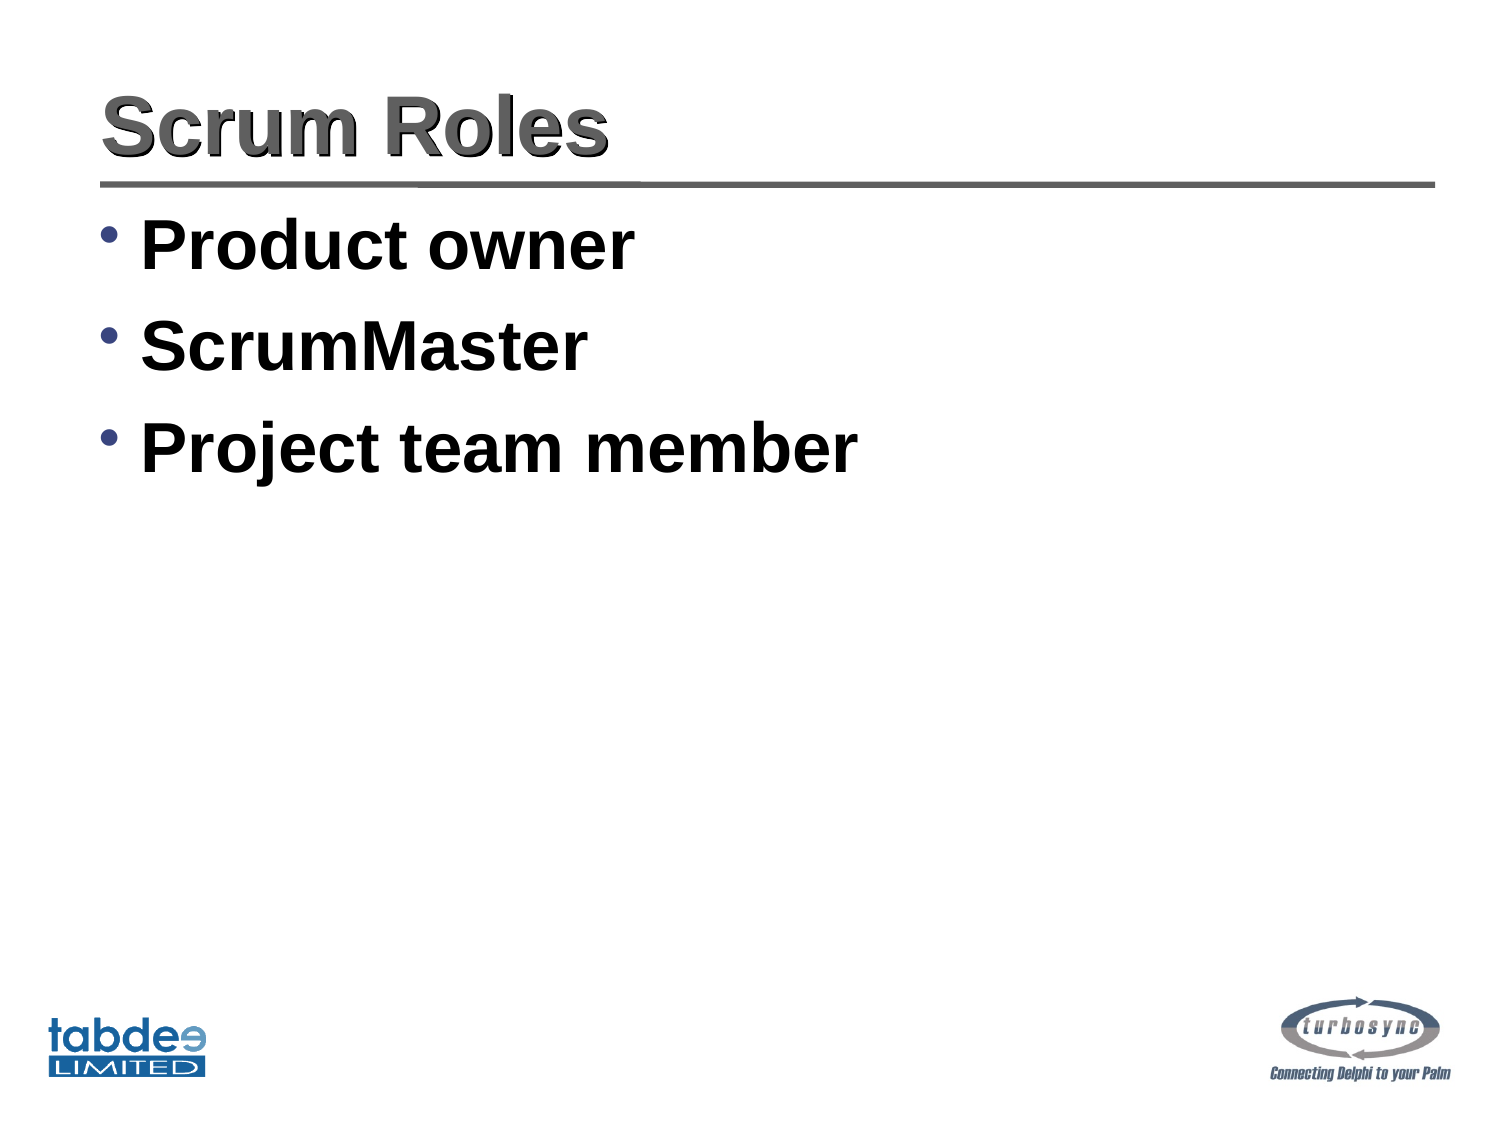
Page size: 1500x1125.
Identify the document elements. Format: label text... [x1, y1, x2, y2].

picture [29, 999, 230, 1092]
list Product owner ScrumMaster Project team member [97, 208, 1435, 501]
picture [1257, 987, 1459, 1094]
title Scrum Roles [100, 85, 1437, 173]
